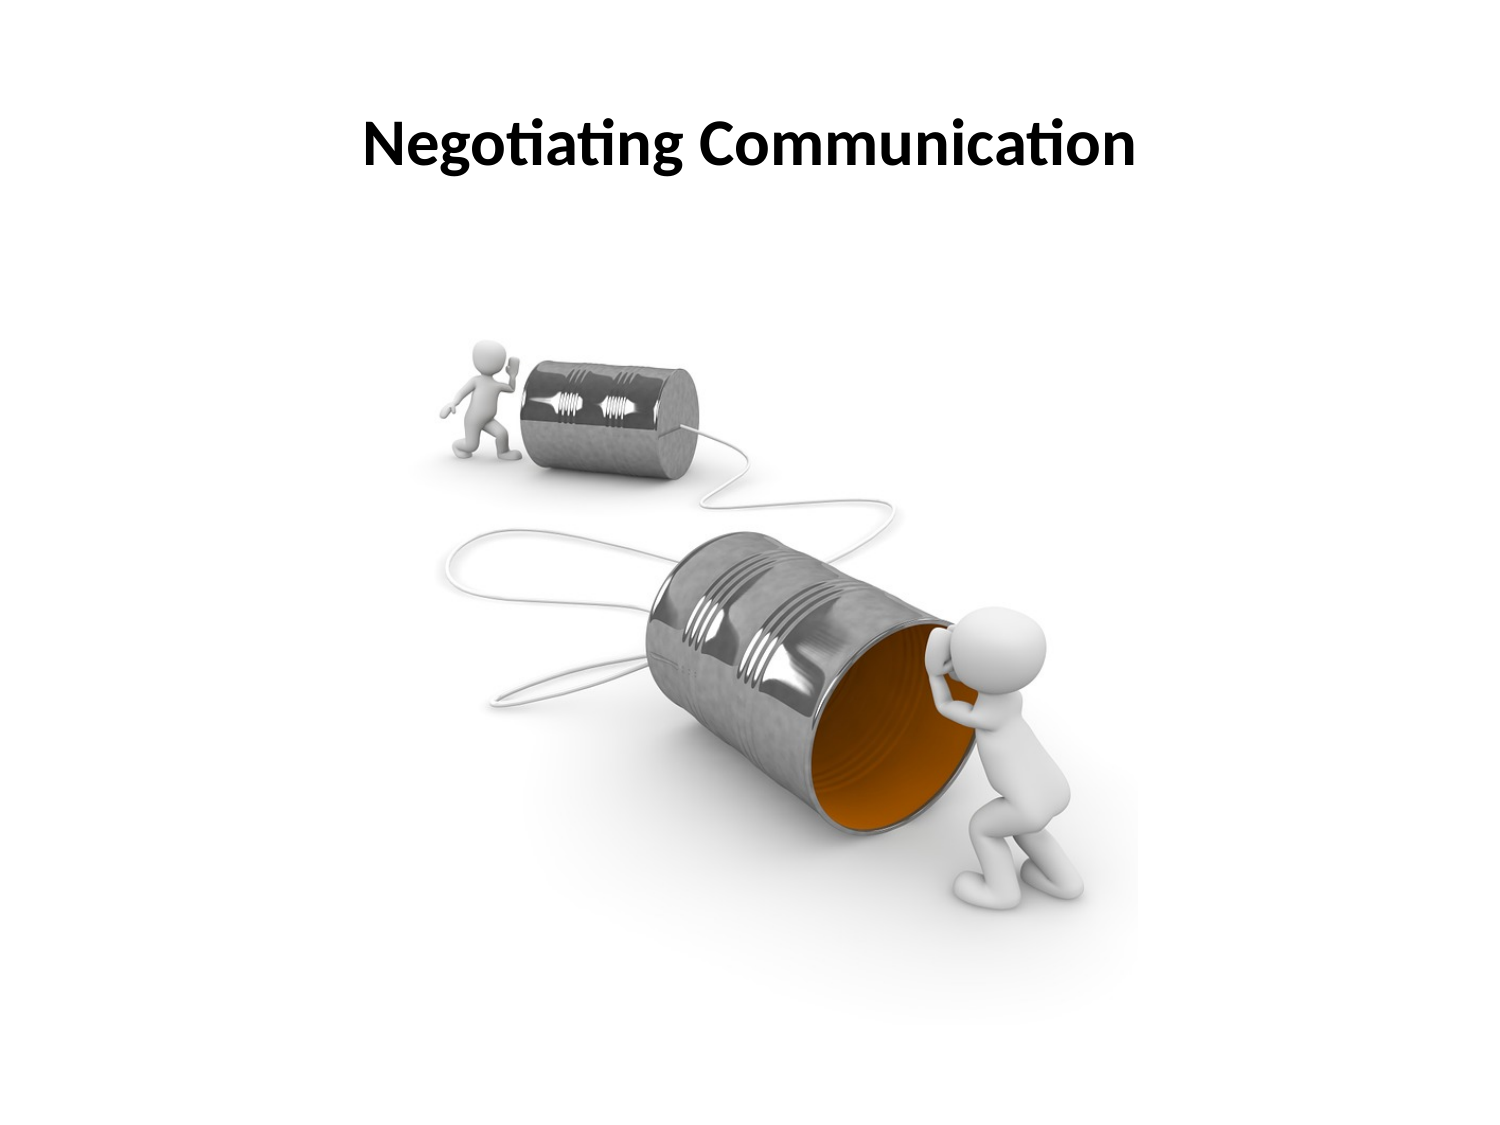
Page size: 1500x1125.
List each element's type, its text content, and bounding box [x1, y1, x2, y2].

picture [374, 262, 1138, 1026]
title Negotiating Communication [75, 45, 1425, 233]
